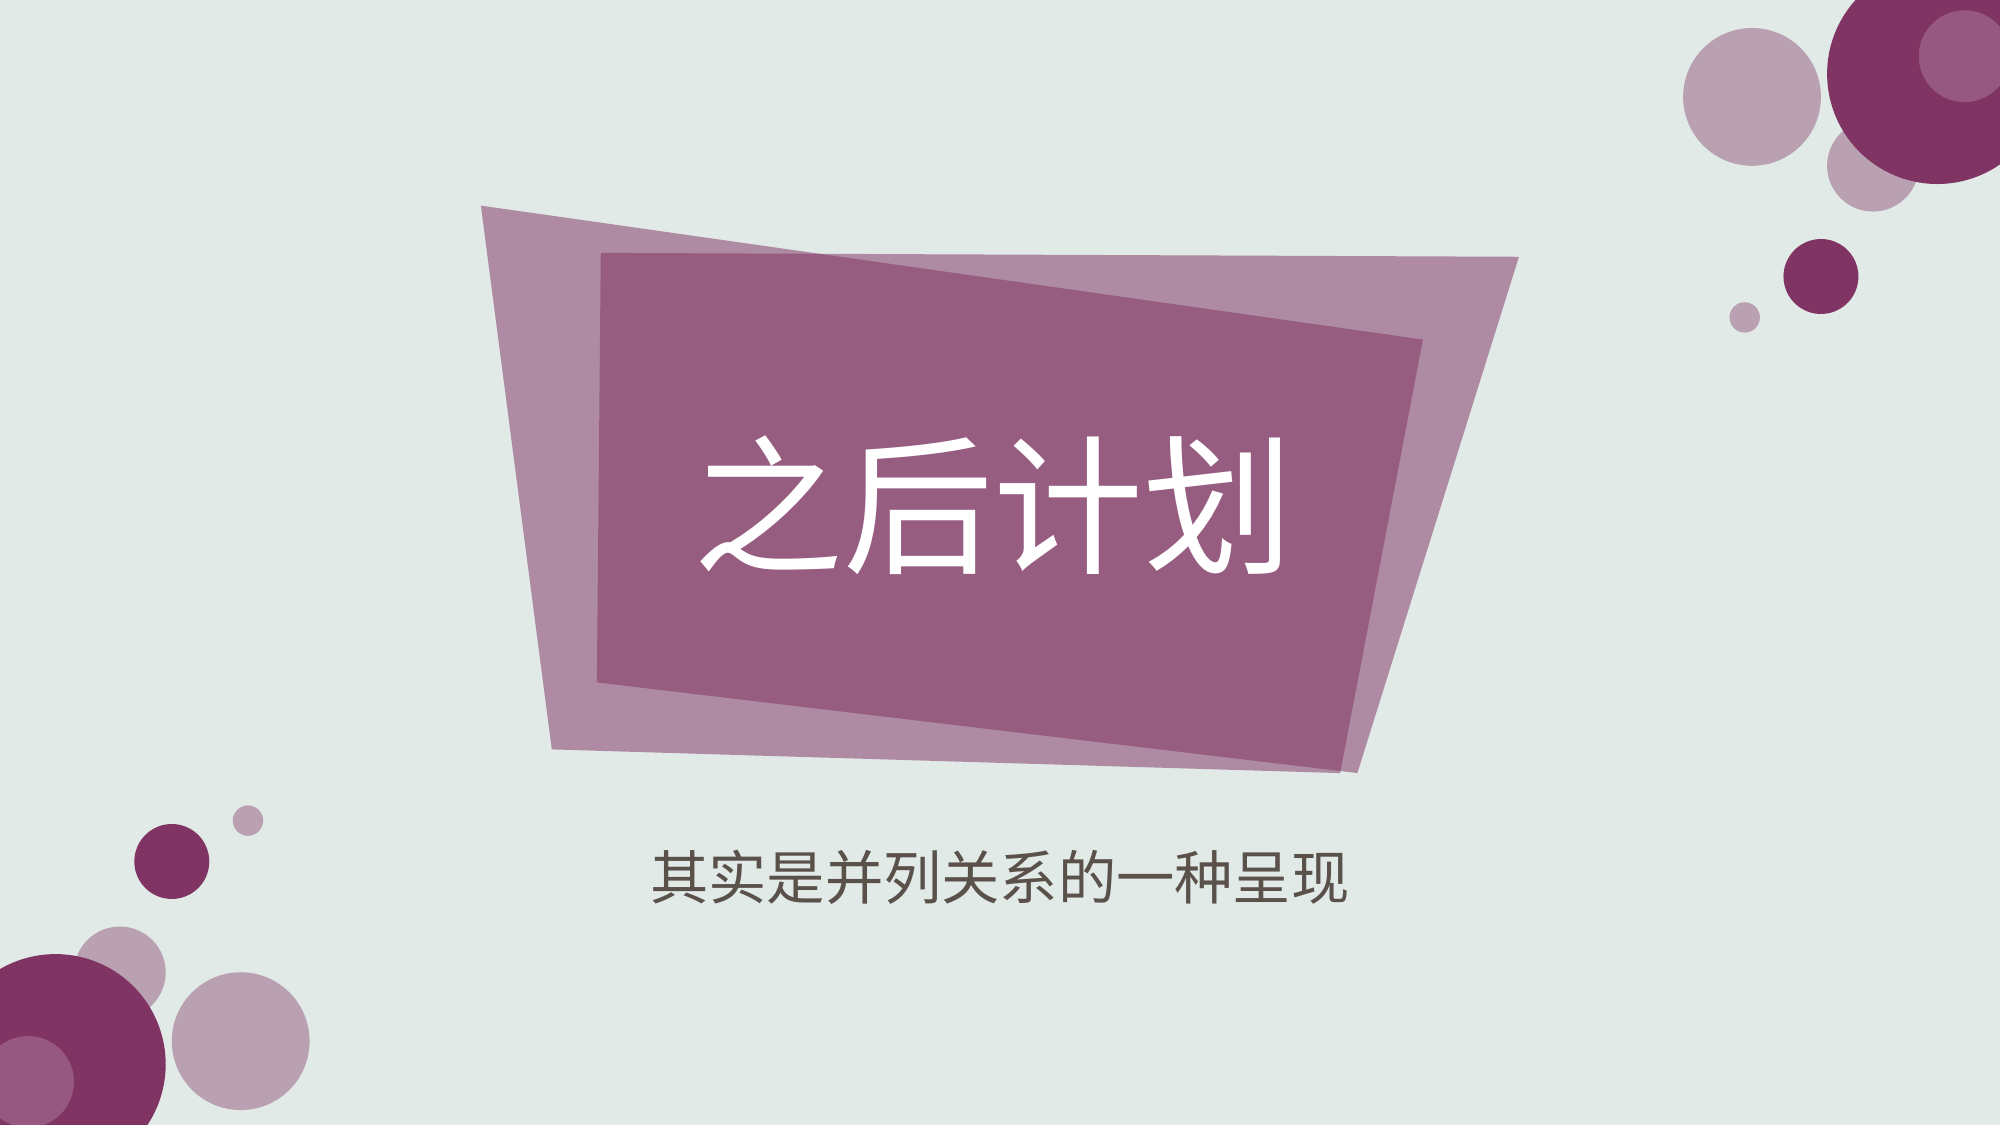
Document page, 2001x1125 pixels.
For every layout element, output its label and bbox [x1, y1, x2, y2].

text_box [480, 205, 1519, 920]
text_box [1683, 0, 2000, 333]
text_box [0, 805, 310, 1125]
